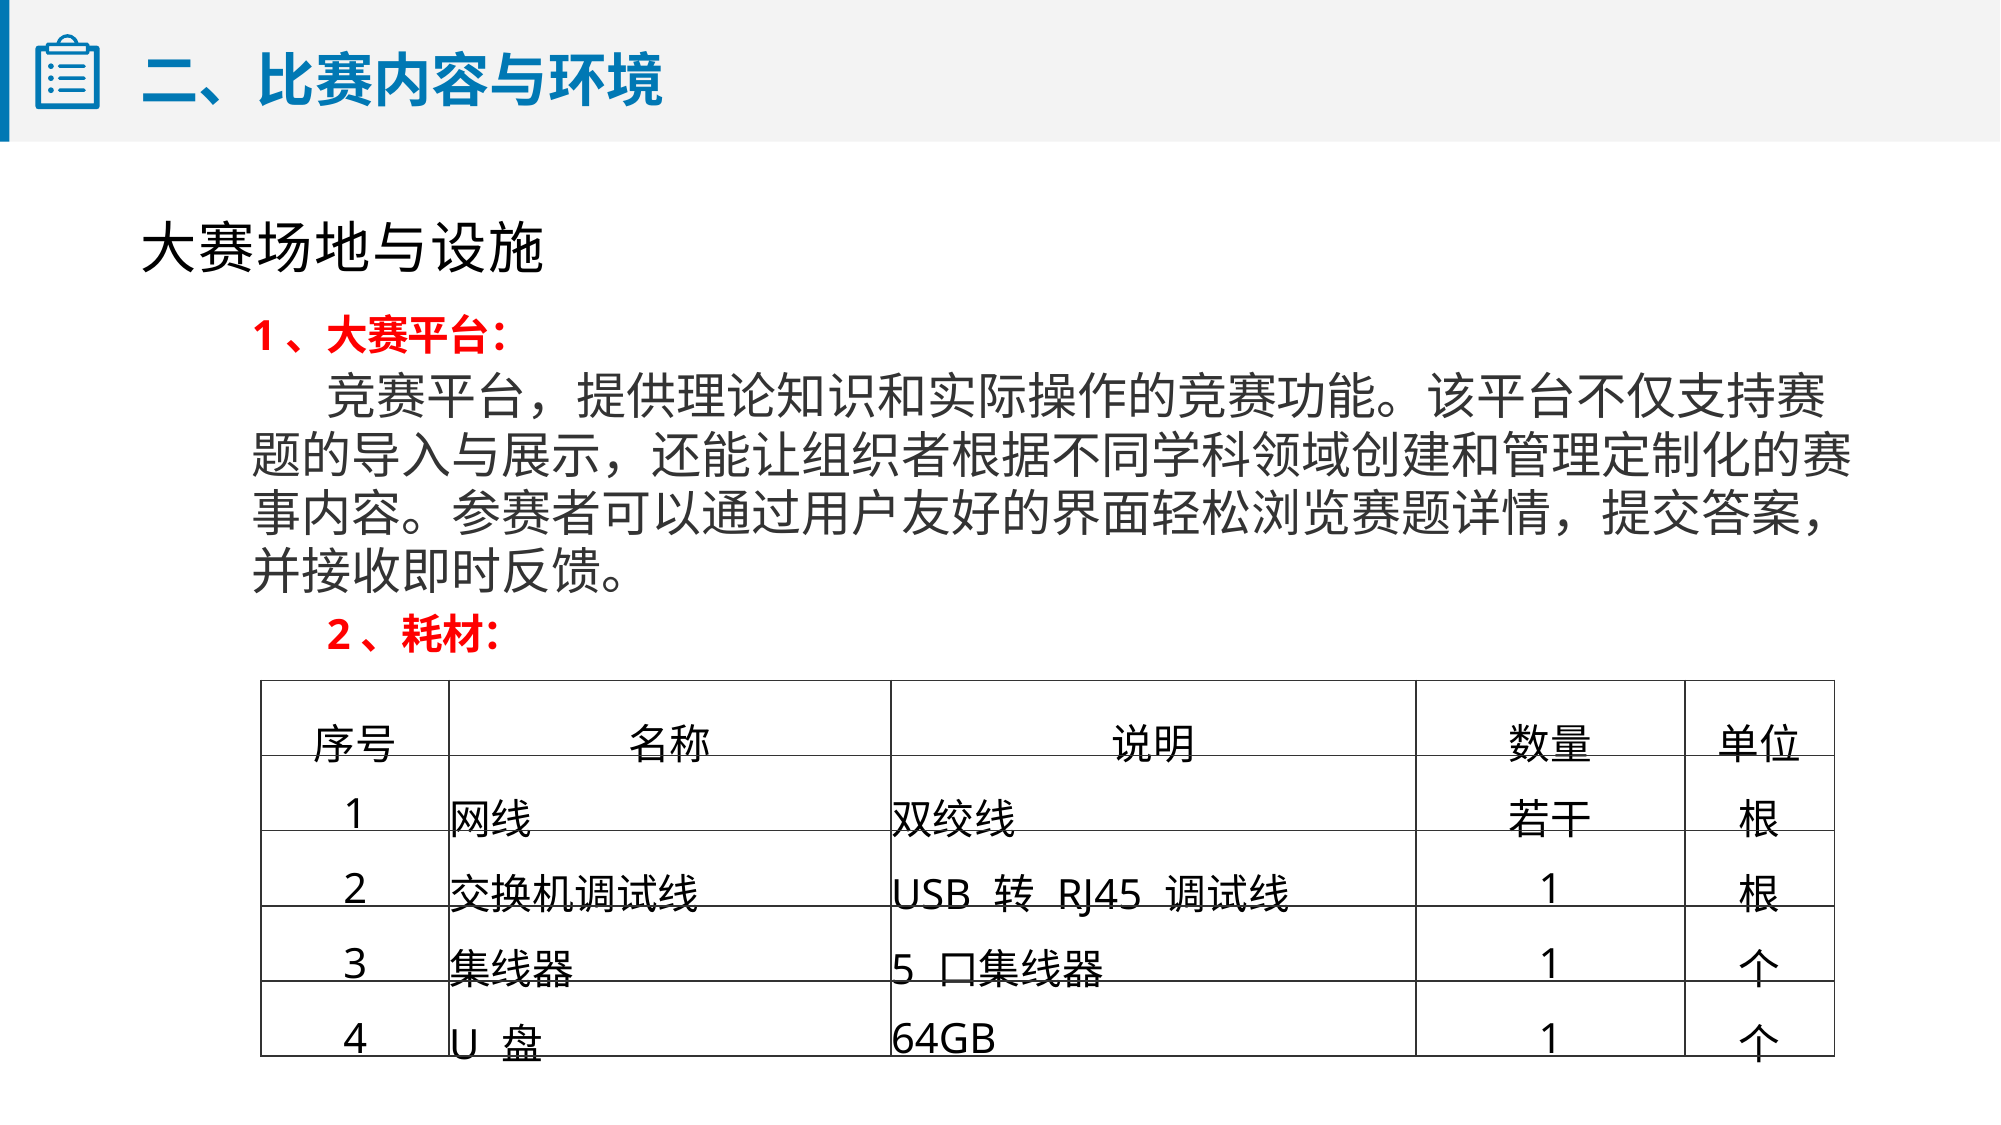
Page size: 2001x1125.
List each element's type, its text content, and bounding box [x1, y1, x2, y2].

text_box 1、大赛平台： 竞赛平台，提供理论知识和实际操作的竞赛功能。该平台不仅支持赛题的导入与展示，还能让组织者根据不同学科领域创建和管理定制化的赛事内容。参赛者可以通过用户友好的界面轻松浏览赛题详情，提交答案，并接收即时反馈。 2、耗材： [147, 304, 1892, 725]
table_cell 双绞线 [892, 756, 1415, 830]
table_cell 1 [1417, 982, 1684, 1055]
table_header 序号 [262, 681, 448, 755]
table_cell 个 [1686, 982, 1834, 1055]
table_cell 3 [262, 907, 448, 980]
table_cell 4 [262, 982, 448, 1055]
table_header 单位 [1686, 681, 1834, 755]
table_header 名称 [450, 681, 890, 755]
table_cell 个 [1686, 907, 1834, 980]
table_cell 64GB [892, 982, 1415, 1055]
text_box 大赛场地与设施 [125, 204, 1126, 287]
table_cell 交换机调试线 [450, 831, 890, 905]
table_cell 5 口集线器 [892, 907, 1415, 980]
table_cell 1 [1417, 831, 1684, 905]
table_cell USB 转 RJ45 调试线 [892, 831, 1415, 905]
table_header 数量 [1417, 681, 1684, 755]
table_header 说明 [892, 681, 1415, 755]
table_cell 2 [262, 831, 448, 905]
title 二、比赛内容与环境 [125, 41, 910, 116]
table_cell U 盘 [450, 982, 890, 1055]
table_cell 集线器 [450, 907, 890, 980]
table_cell 根 [1686, 831, 1834, 905]
table_cell 1 [1417, 907, 1684, 980]
table_cell 1 [262, 756, 448, 830]
table_cell 若干 [1417, 756, 1684, 830]
table_cell 网线 [450, 756, 890, 830]
table_cell 根 [1686, 756, 1834, 830]
